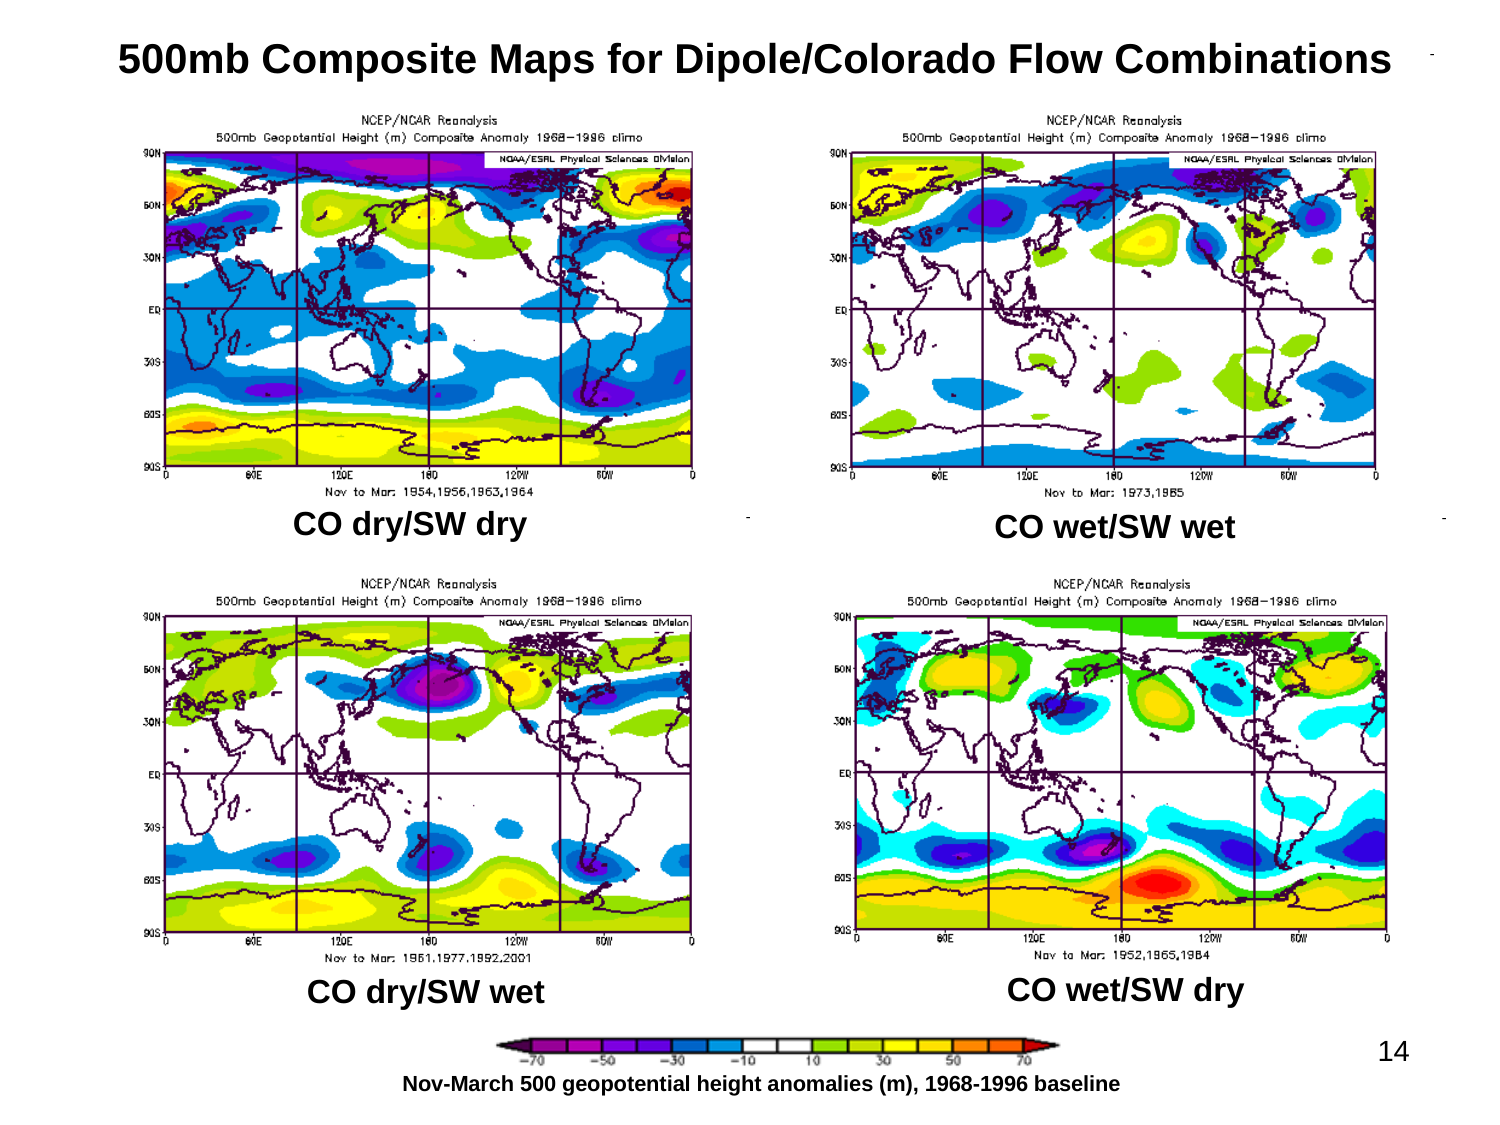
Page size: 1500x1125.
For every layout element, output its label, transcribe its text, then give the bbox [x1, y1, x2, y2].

text_box Nov-March 500 geopotential height anomalies (m), 1968-1996 baseline [387, 1062, 1157, 1104]
picture [66, 54, 1446, 1074]
text_box 500mb Composite Maps for Dipole/Colorado Flow Combinations [103, 24, 1446, 90]
text_box [53, 15, 1447, 1108]
slide_number 14 [1074, 1050, 1426, 1103]
